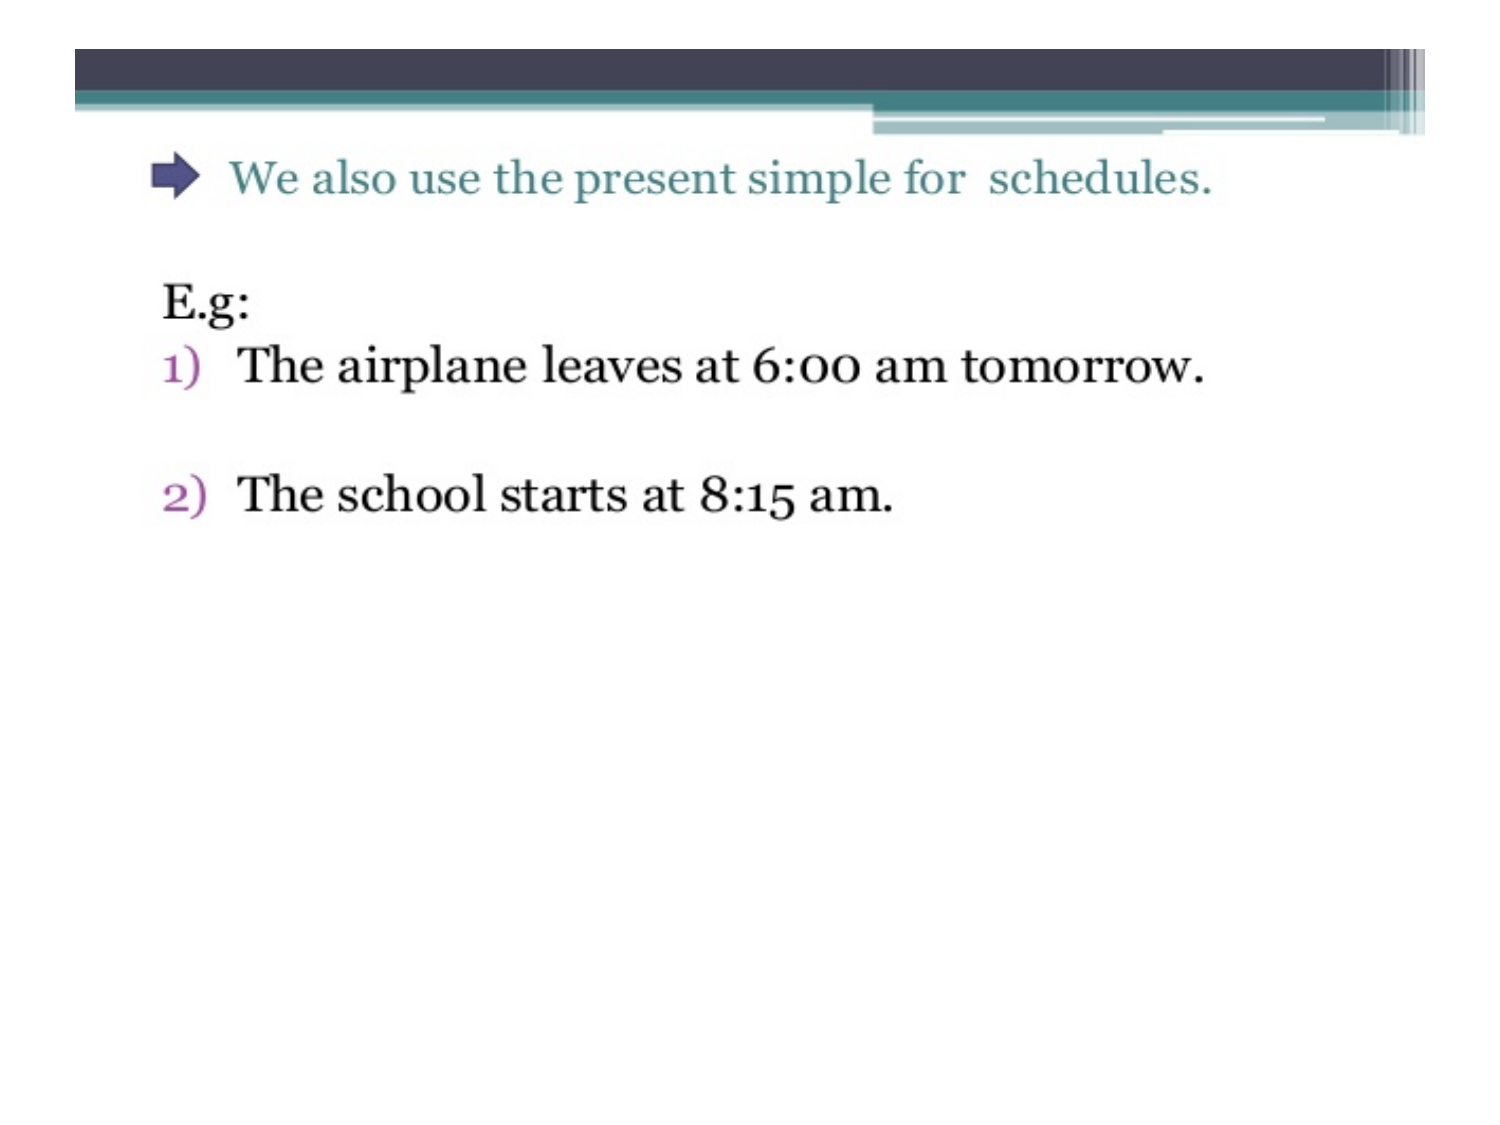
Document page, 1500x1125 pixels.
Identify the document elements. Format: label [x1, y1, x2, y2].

picture [74, 49, 1426, 1001]
